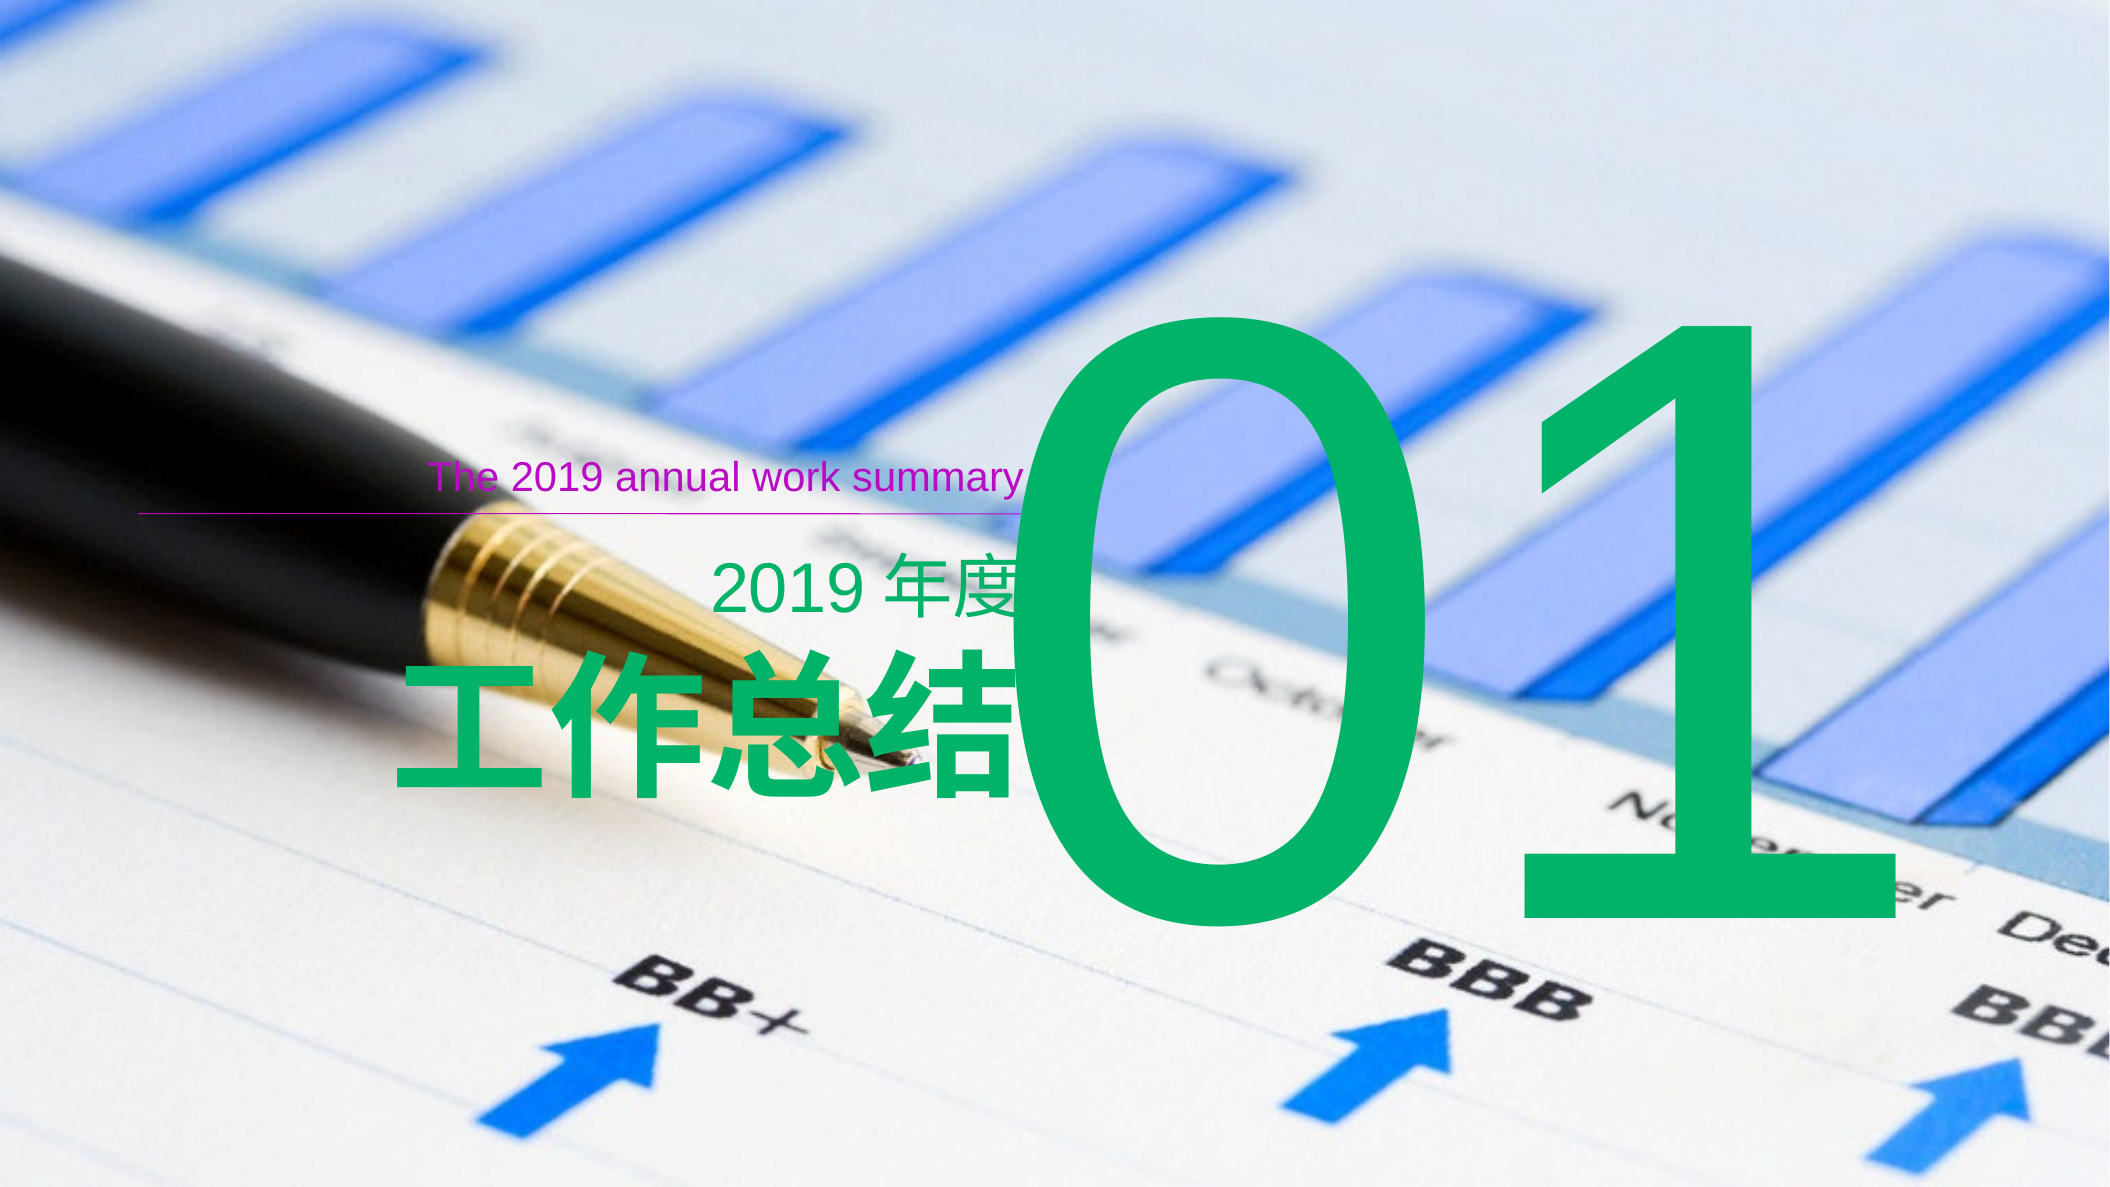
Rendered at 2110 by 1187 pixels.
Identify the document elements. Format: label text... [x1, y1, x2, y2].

text_box 2019年度 工作总结 [375, 534, 965, 824]
text_box 01 [965, 50, 1953, 1098]
text_box [0, 0, 2110, 1187]
text_box The 2019 annual work summary [412, 441, 965, 507]
